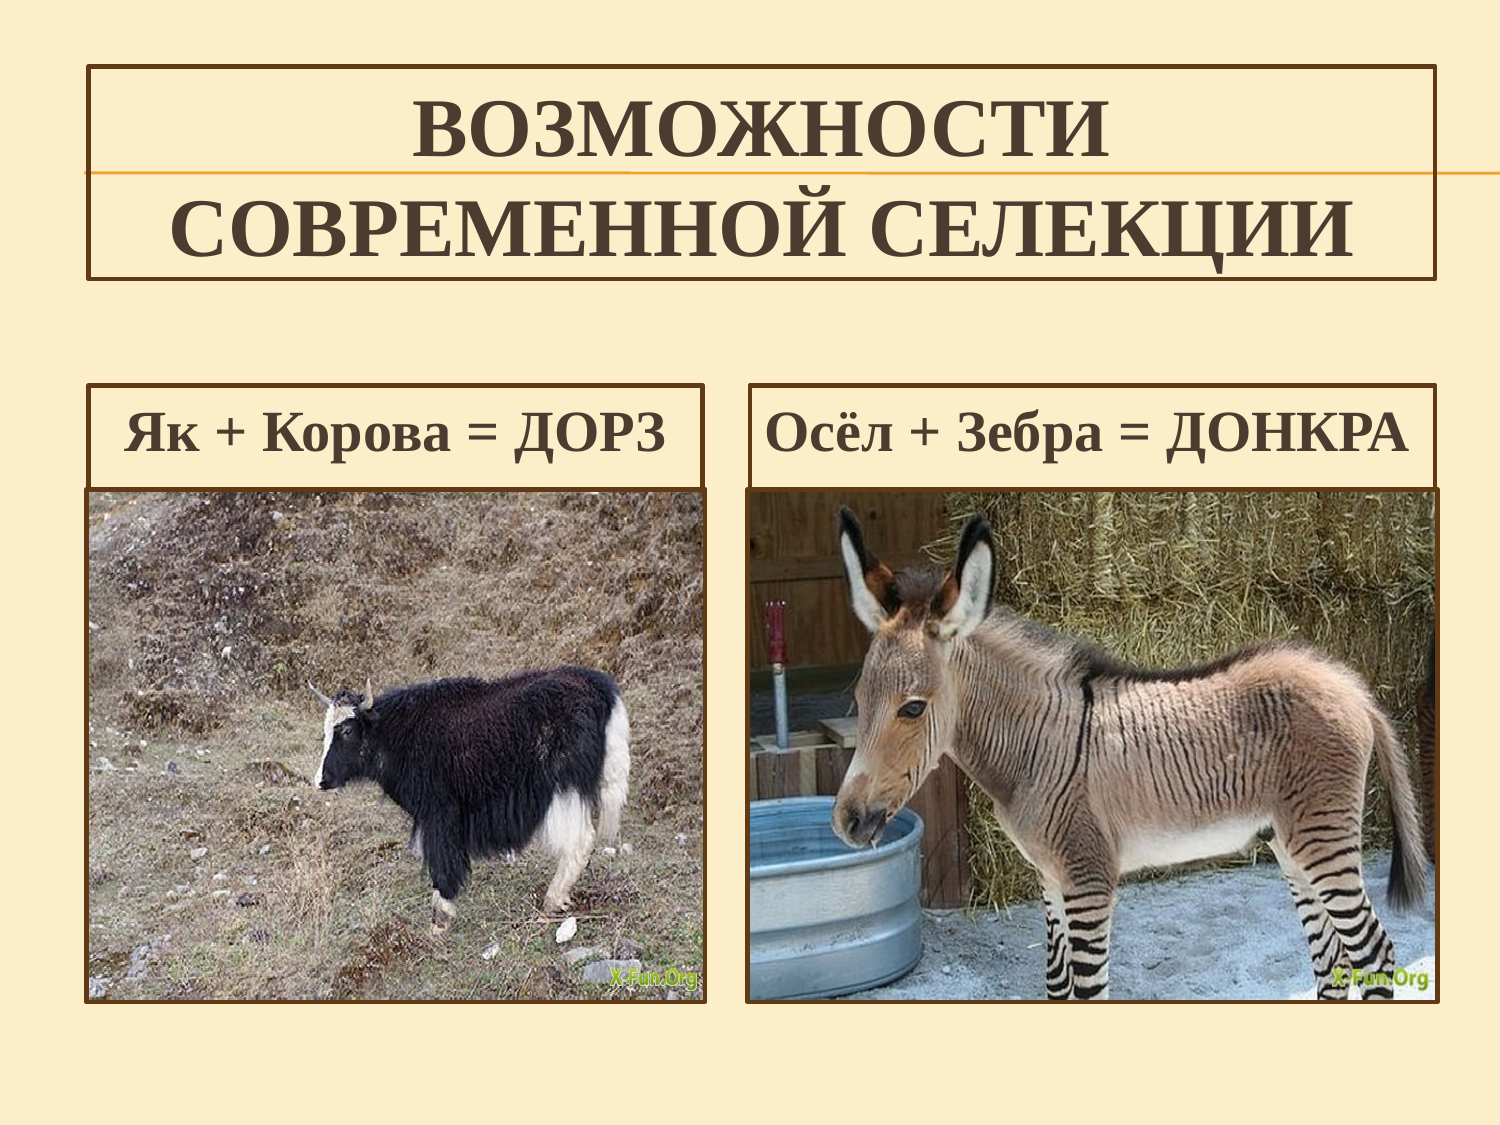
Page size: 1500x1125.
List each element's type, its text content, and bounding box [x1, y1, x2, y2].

picture [749, 491, 1436, 1000]
list Як + Корова = ДОРЗ [88, 385, 703, 487]
picture [88, 491, 704, 1000]
title Возможности современной селекции [88, 66, 1436, 279]
list Осёл + Зебра = ДОНКРА [750, 385, 1436, 487]
